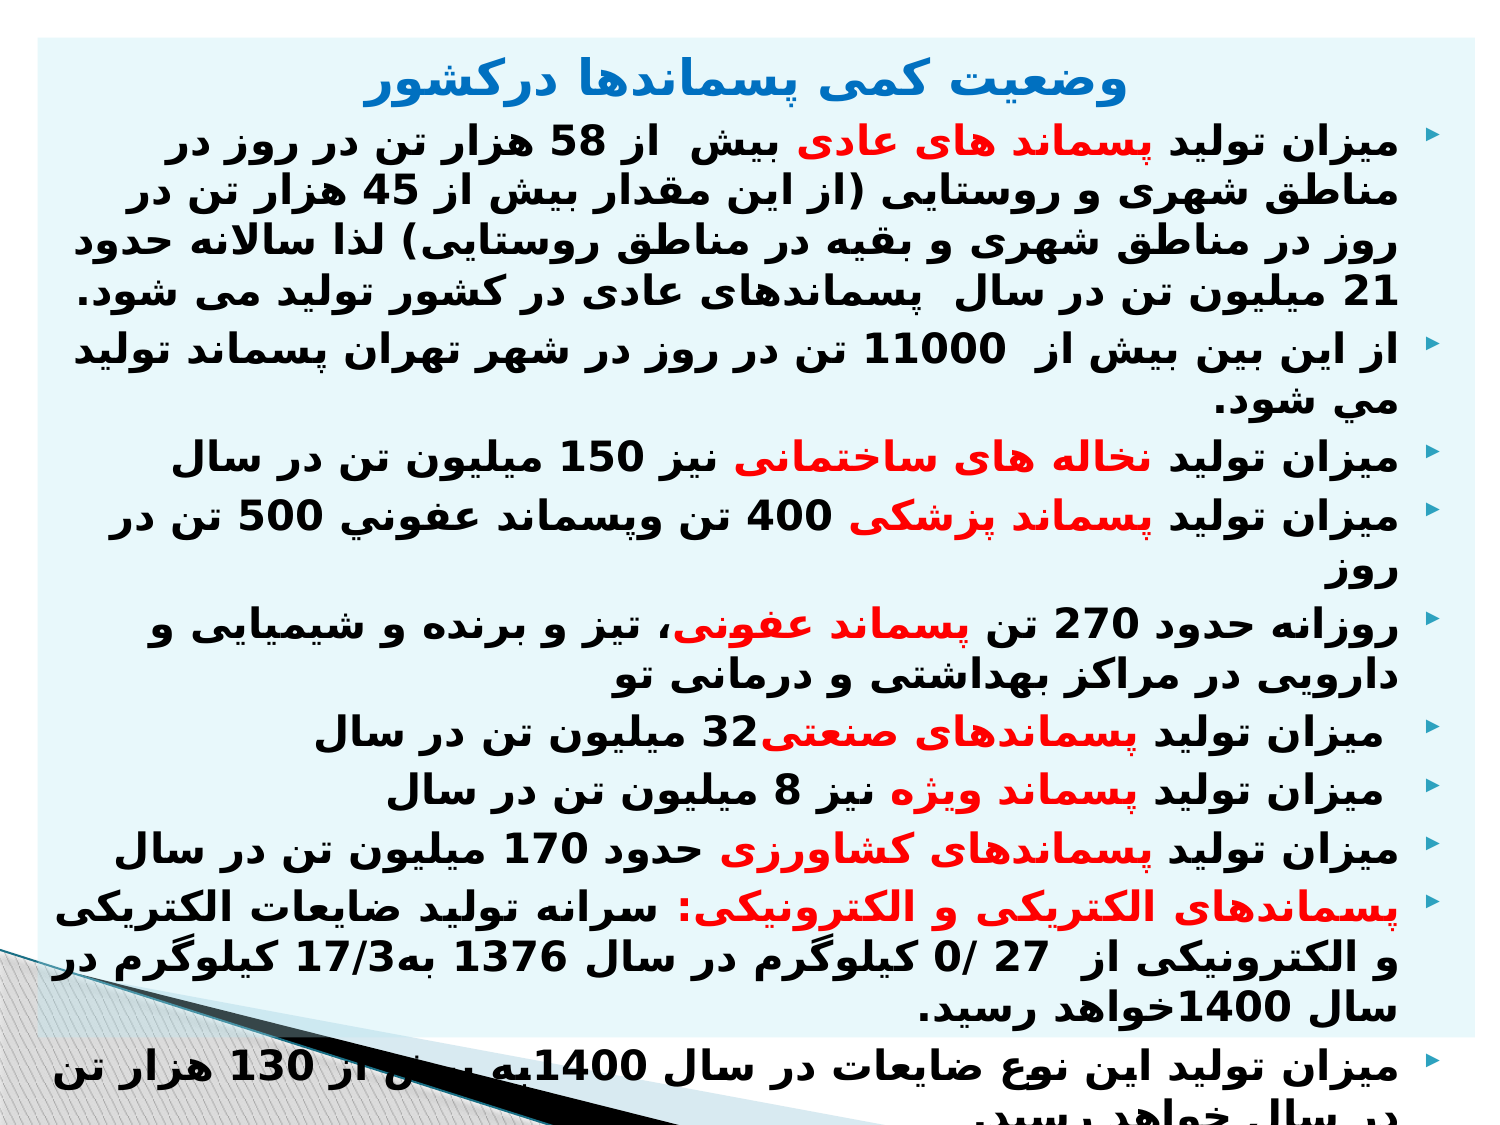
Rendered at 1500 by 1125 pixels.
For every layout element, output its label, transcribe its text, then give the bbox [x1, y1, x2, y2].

list وضعیت کمی پسماندها درکشور میزان تولید پسماند های عادی بیش از 58 هزار تن در روز در مناطق شهری و روستایی (از این مقدار بیش از 45 هزار تن در روز در مناطق شهری و بقیه در مناطق روستایی) لذا سالانه حدود 21 میلیون تن در سال پسماندهای عادی در کشور تولید می شود. از این بین بيش از 11000 تن در روز در شهر تهران پسماند توليد مي شود. میزان تولید نخاله های ساختمانی نیز 150 میلیون تن در سال میزان تولید پسماند پزشکی 400 تن وپسماند عفوني 500 تن در روز روزانه حدود 270 تن پسماند عفونی، تیز و برنده و شیمیایی و دارویی در مراکز بهداشتی و درمانی تو میزان تولید پسماندهای صنعتی32 میلیون تن در سال میزان تولید پسماند ویژه نیز 8 میلیون تن در سال میزان تولید پسماندهای کشاورزی حدود 170 میلیون تن در سال پسماندهای الکتریکی و الکترونیکی: سرانه تولید ضایعات الکتریکی و الکترونیکی از 27 /0 کیلوگرم در سال 1376 به17/3 کیلوگرم در سال 1400خواهد رسید. میزان تولید این نوع ضایعات در سال 1400به بیش از 130 هزار تن در سال خواهد رسید. سرانه تولید پسماندهای الکتریکی و الکترونیکی از 27 /0 کیلوگرم در سال 1376 به17/3 کیلوگرم در سال 1400خواهد رسید. میزان تولید این نوع ضایعات در سال 1400به بیش از 130 هزار تن در سال خواهد رسید. [37, 37, 1475, 1038]
